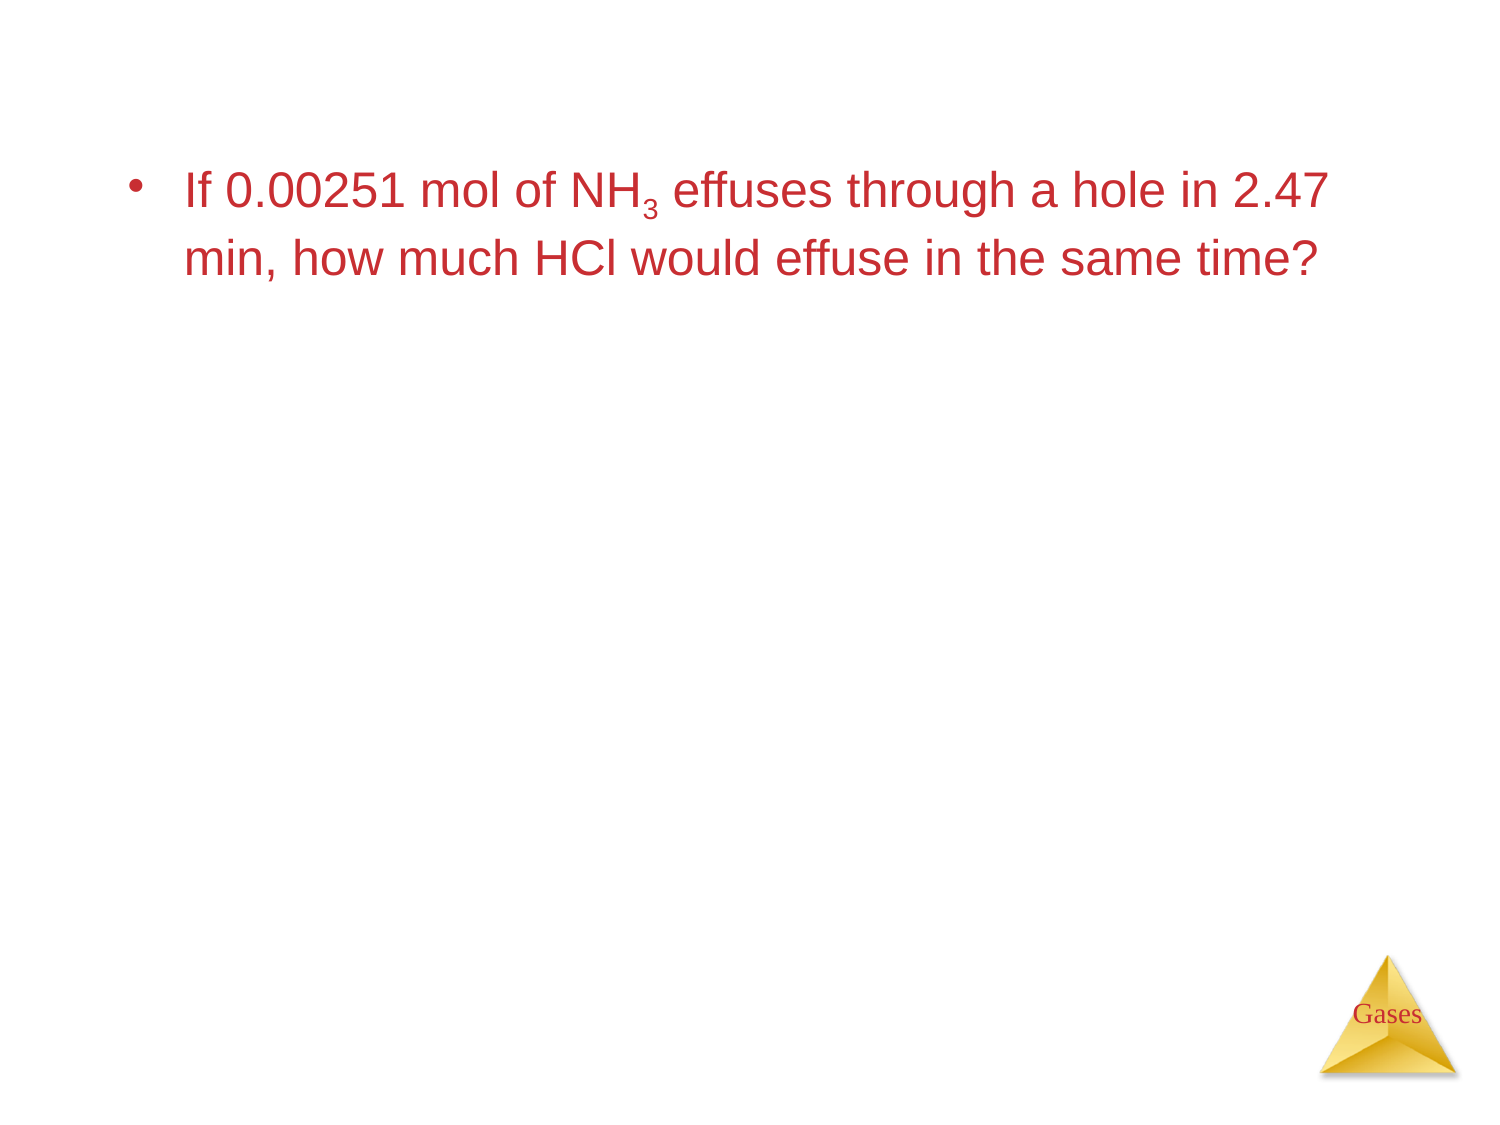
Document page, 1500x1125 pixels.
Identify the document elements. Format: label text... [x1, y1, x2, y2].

list If 0.00251 mol of NH3 effuses through a hole in 2.47 min, how much HCl would effuse in the same time? [112, 149, 1388, 913]
picture [1275, 899, 1500, 1125]
